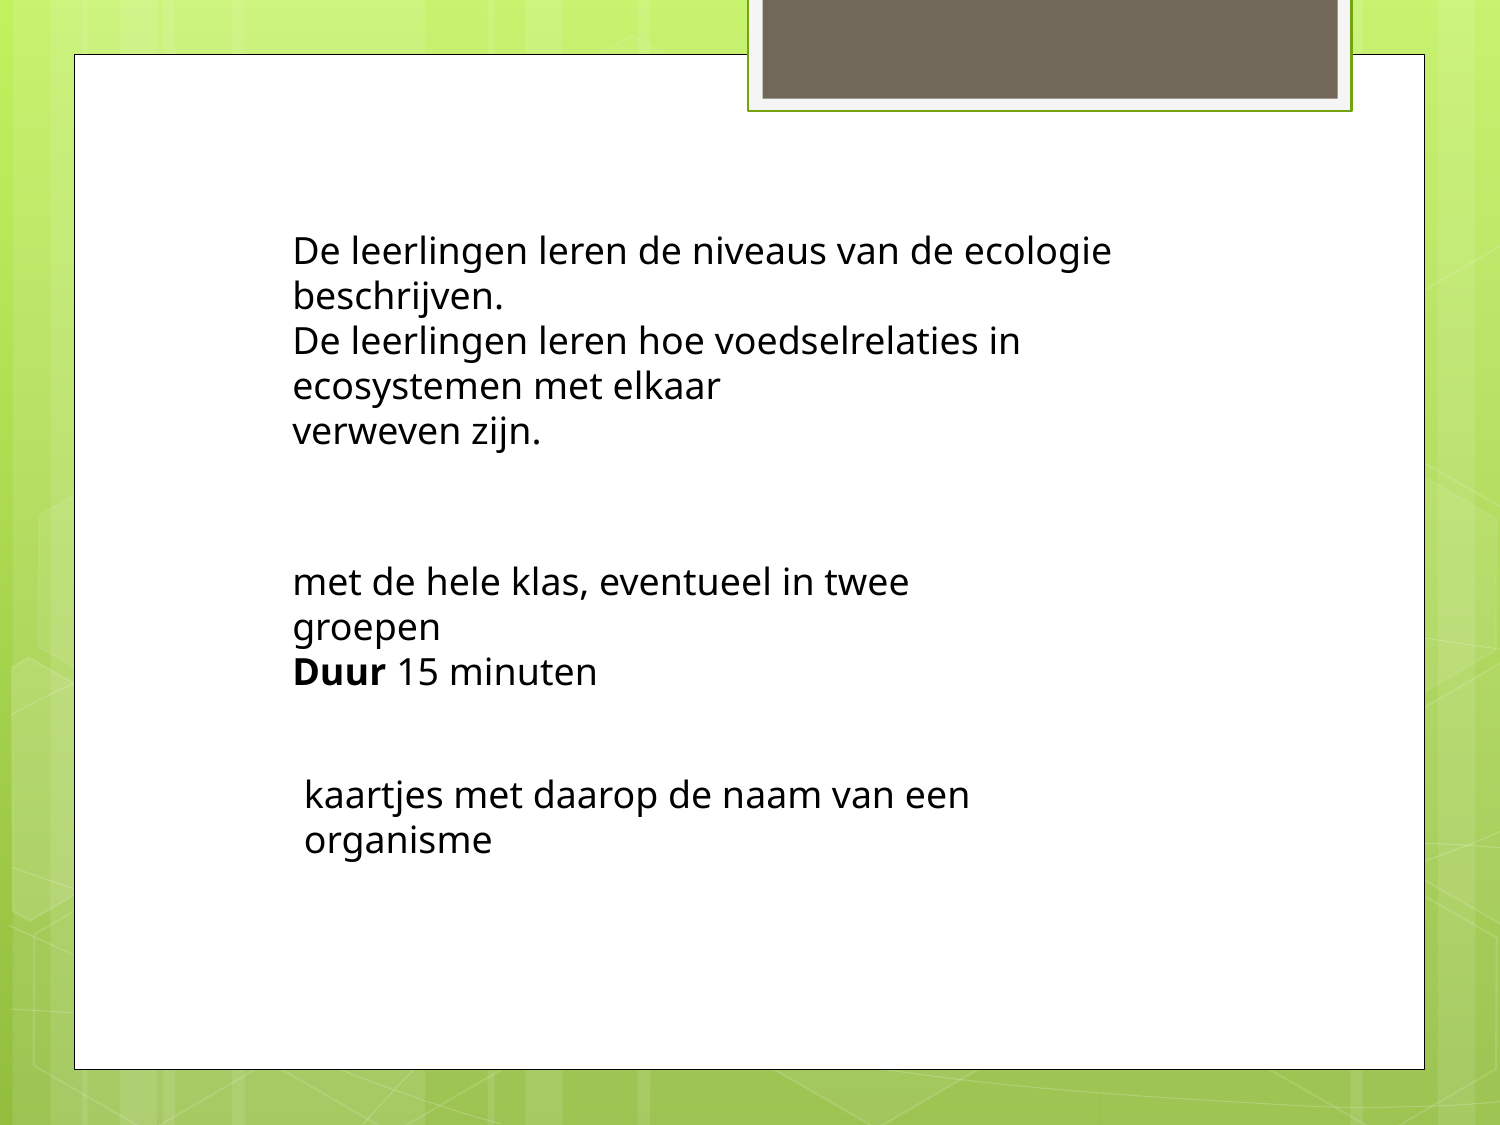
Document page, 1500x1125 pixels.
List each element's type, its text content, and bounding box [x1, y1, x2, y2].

text_box De leerlingen leren de niveaus van de ecologie beschrijven. De leerlingen leren hoe voedselrelaties in ecosystemen met elkaar verweven zijn. [277, 219, 1247, 460]
text_box kaartjes met daarop de naam van een organisme [289, 763, 1040, 869]
text_box met de hele klas, eventueel in twee groepen Duur 15 minuten [277, 550, 1028, 701]
